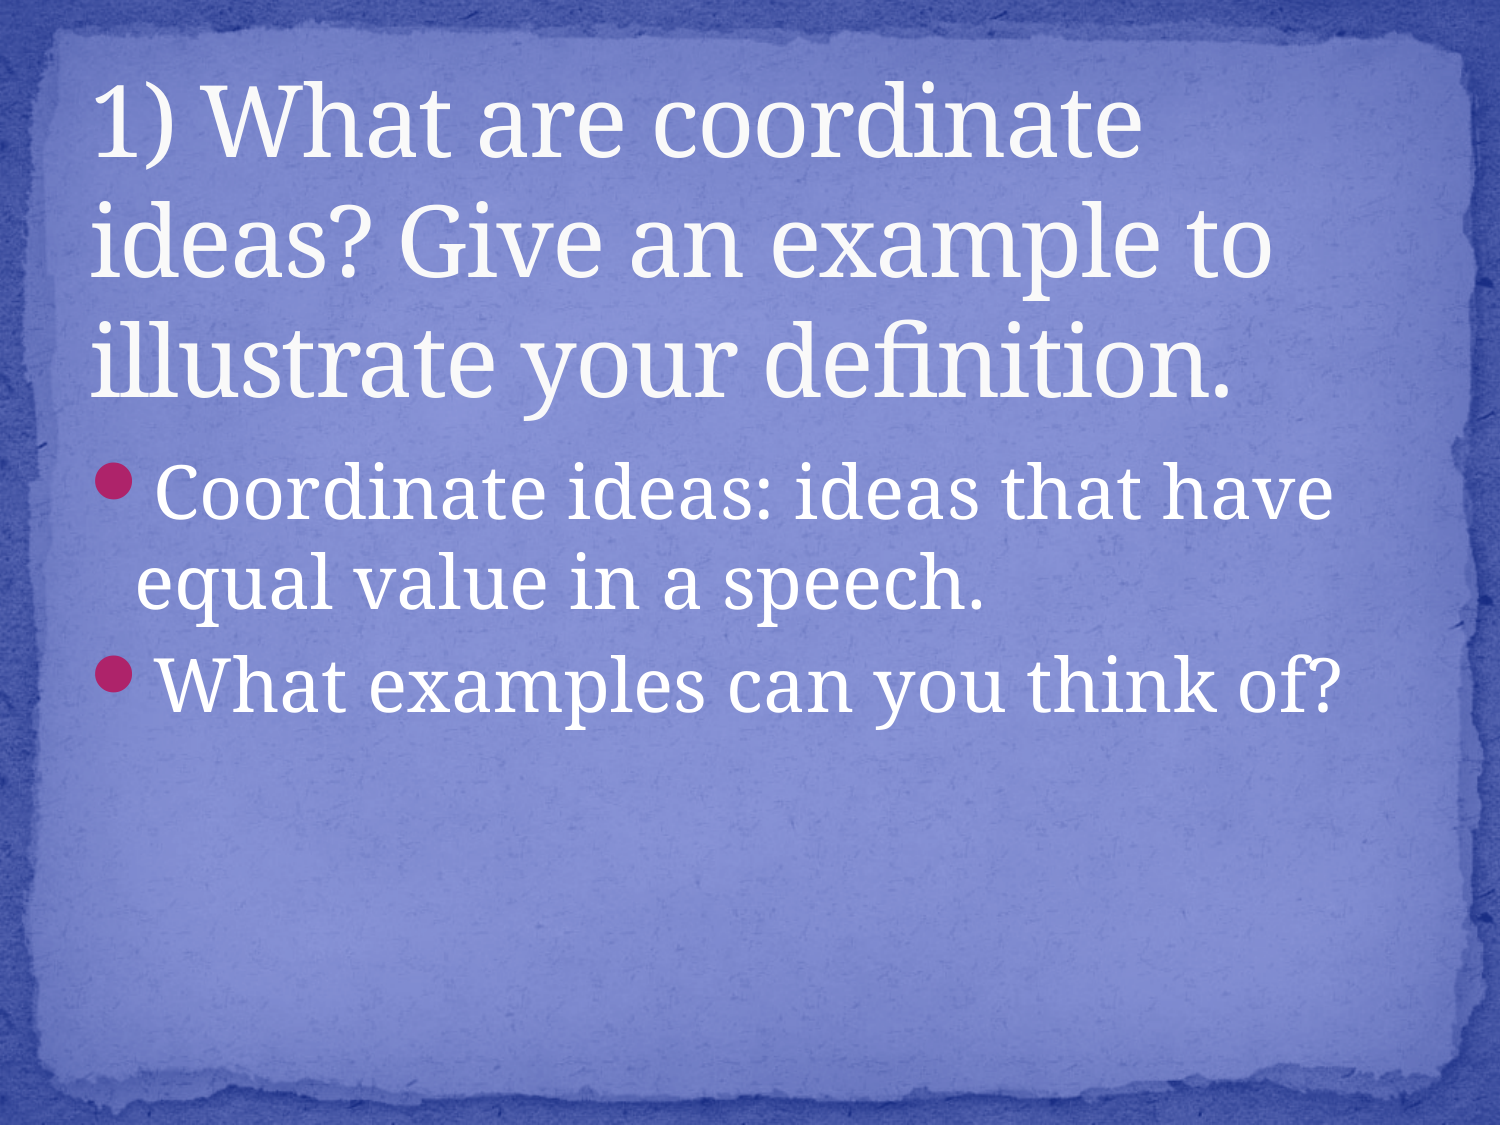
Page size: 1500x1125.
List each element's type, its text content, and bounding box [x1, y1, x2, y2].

list Coordinate ideas: ideas that have equal value in a speech. What examples can you think of? [75, 437, 1425, 1000]
title 1) What are coordinate ideas? Give an example to illustrate your definition. [74, 24, 1425, 425]
